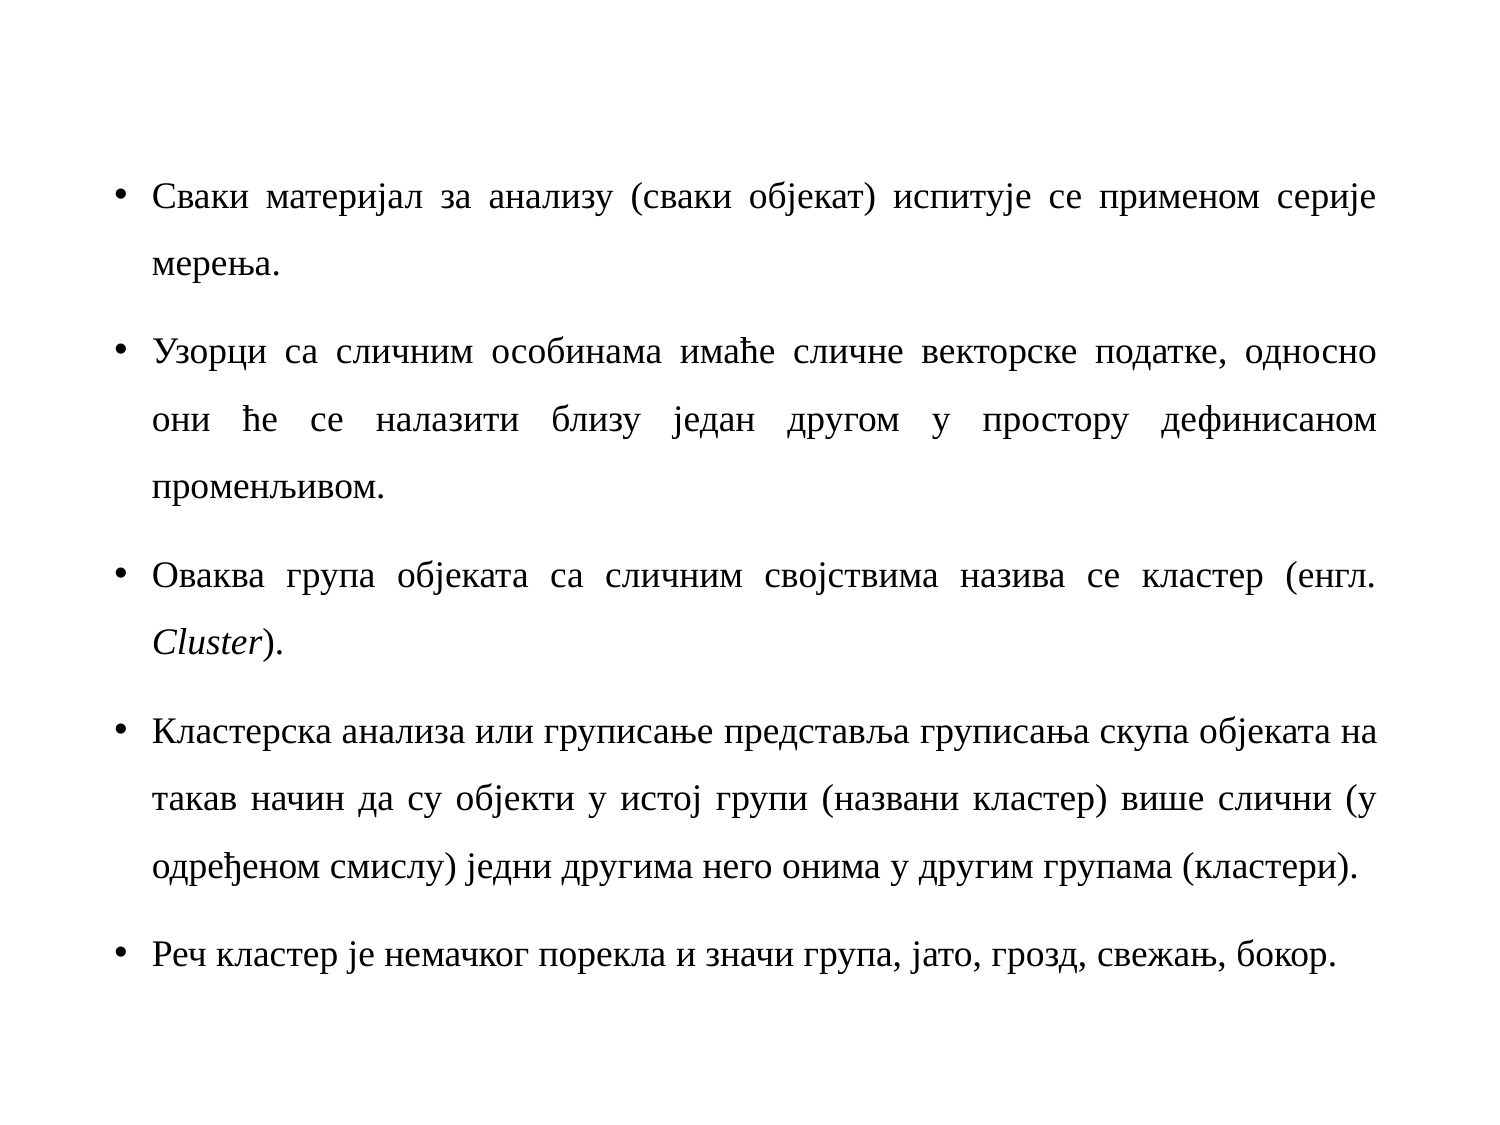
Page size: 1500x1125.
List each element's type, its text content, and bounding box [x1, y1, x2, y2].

list Сваки материјал за анализу (сваки објекат) испитује се применом серије мерења. Узорци са сличним особинама имаће сличне векторске податке, односно они ће се налазити близу један другом у простору дефинисаном прoменљивом. Оваква група објеката са сличним својствима назива се кластер (енгл. Cluster). Кластерска анализа или груписање представља груписања скупа објеката на такав начин да су објекти у истој групи (названи кластер) више слични (у одређеном смислу) једни другима него онима у другим групама (кластери). Реч кластер је немачког порекла и значи група, јато, грозд, свежањ, бокор. [99, 140, 1393, 855]
